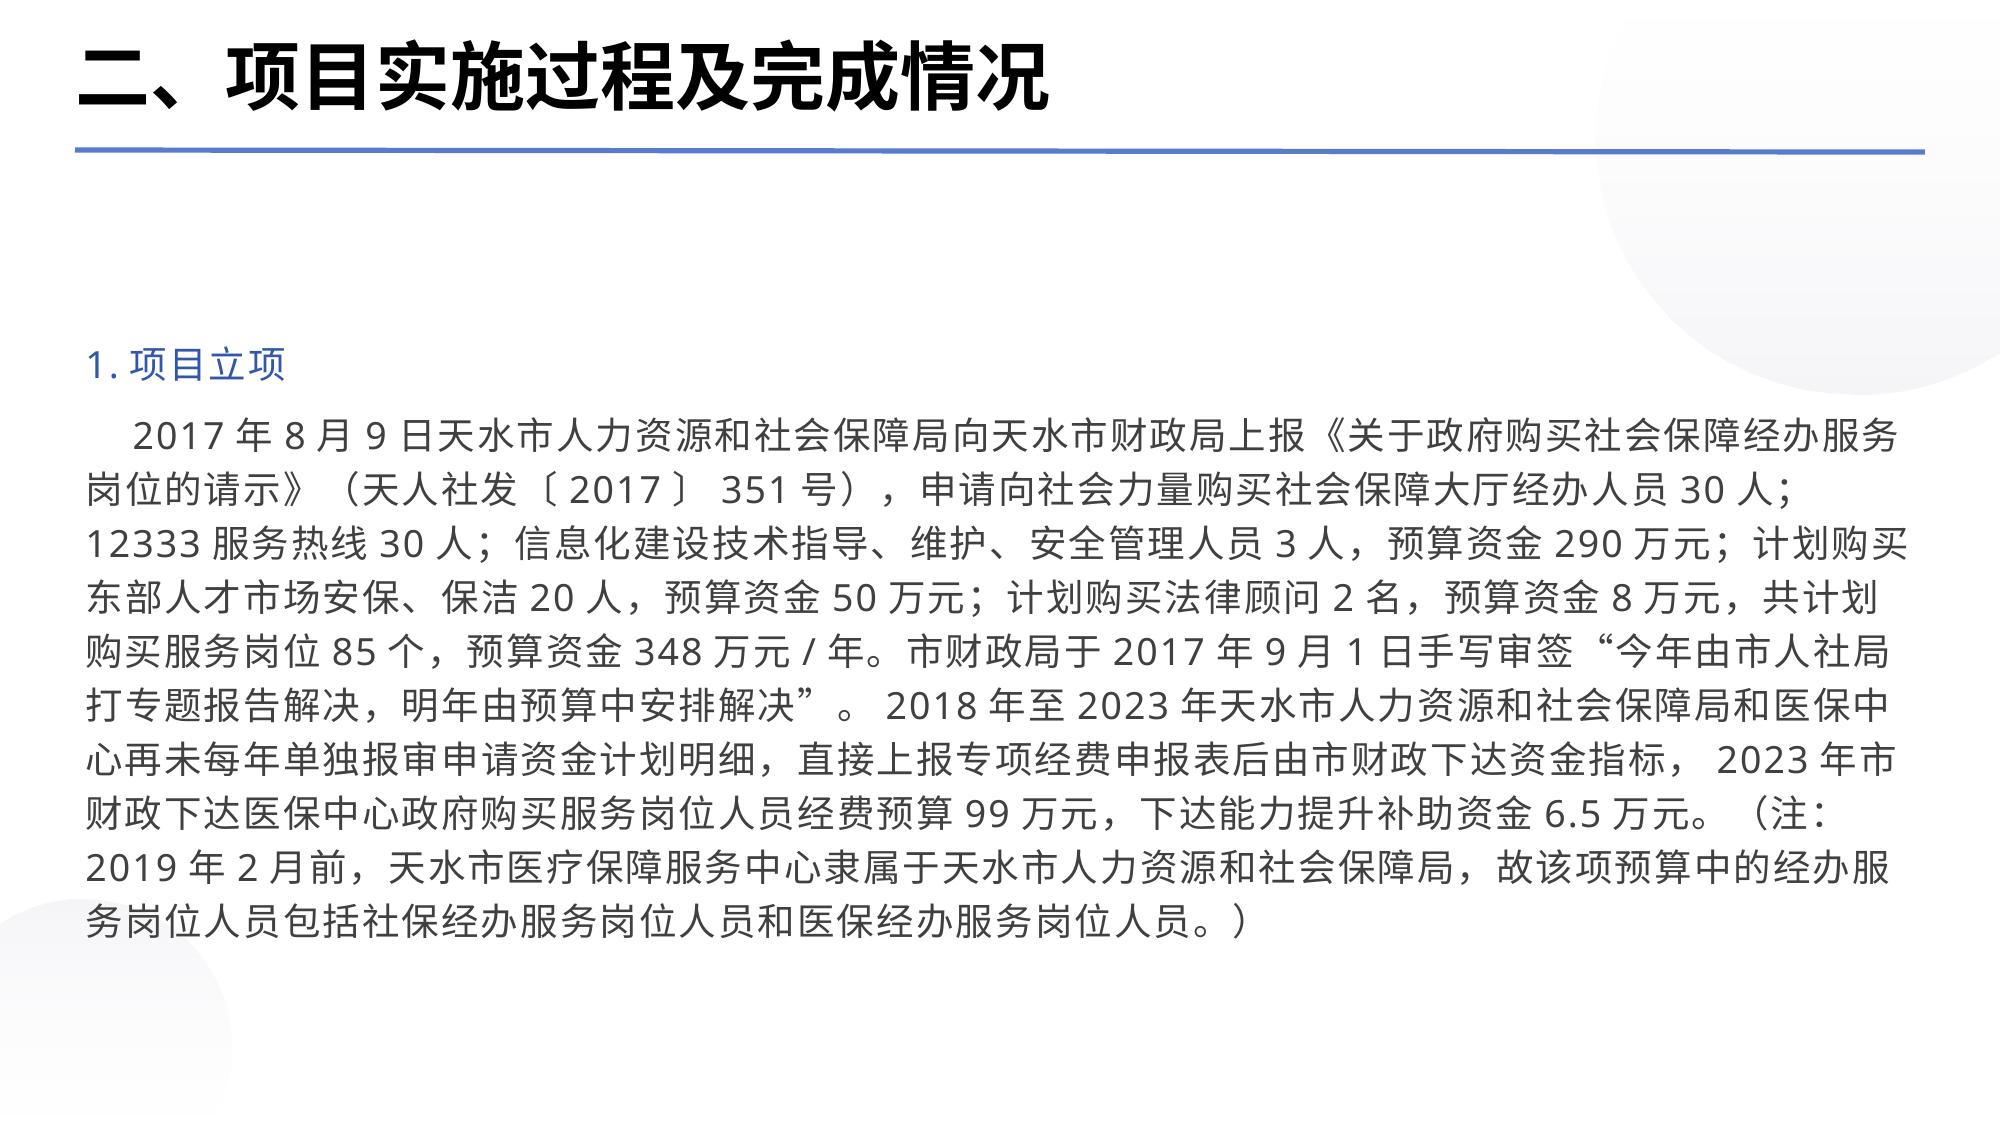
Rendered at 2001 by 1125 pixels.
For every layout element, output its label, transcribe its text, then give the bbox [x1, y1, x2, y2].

text_box 二、项目实施过程及完成情况 [75, 24, 1925, 125]
text_box [1594, 0, 2000, 387]
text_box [74, 149, 1925, 153]
text_box [0, 898, 233, 1125]
text_box 1.项目立项 2017年8月9日天水市人力资源和社会保障局向天水市财政局上报《关于政府购买社会保障经办服务岗位的请示》（天人社发〔2017〕351号），申请向社会力量购买社会保障大厅经办人员30人；12333服务热线30人；信息化建设技术指导、维护、安全管理人员3人，预算资金290万元；计划购买东部人才市场安保、保洁20人，预算资金50万元；计划购买法律顾问2名，预算资金8万元，共计划购买服务岗位85个，预算资金348万元/年。市财政局于2017年9月1日手写审签“今年由市人社局打专题报告解决，明年由预算中安排解决”。2018年至2023年天水市人力资源和社会保障局和医保中心再未每年单独报审申请资金计划明细，直接上报专项经费申报表后由市财政下达资金指标，2023年市财政下达医保中心政府购买服务岗位人员经费预算99万元，下达能力提升补助资金6.5万元。（注：2019年2月前，天水市医疗保障服务中心隶属于天水市人力资源和社会保障局，故该项预算中的经办服务岗位人员包括社保经办服务岗位人员和医保经办服务岗位人员。） [75, 290, 1925, 985]
